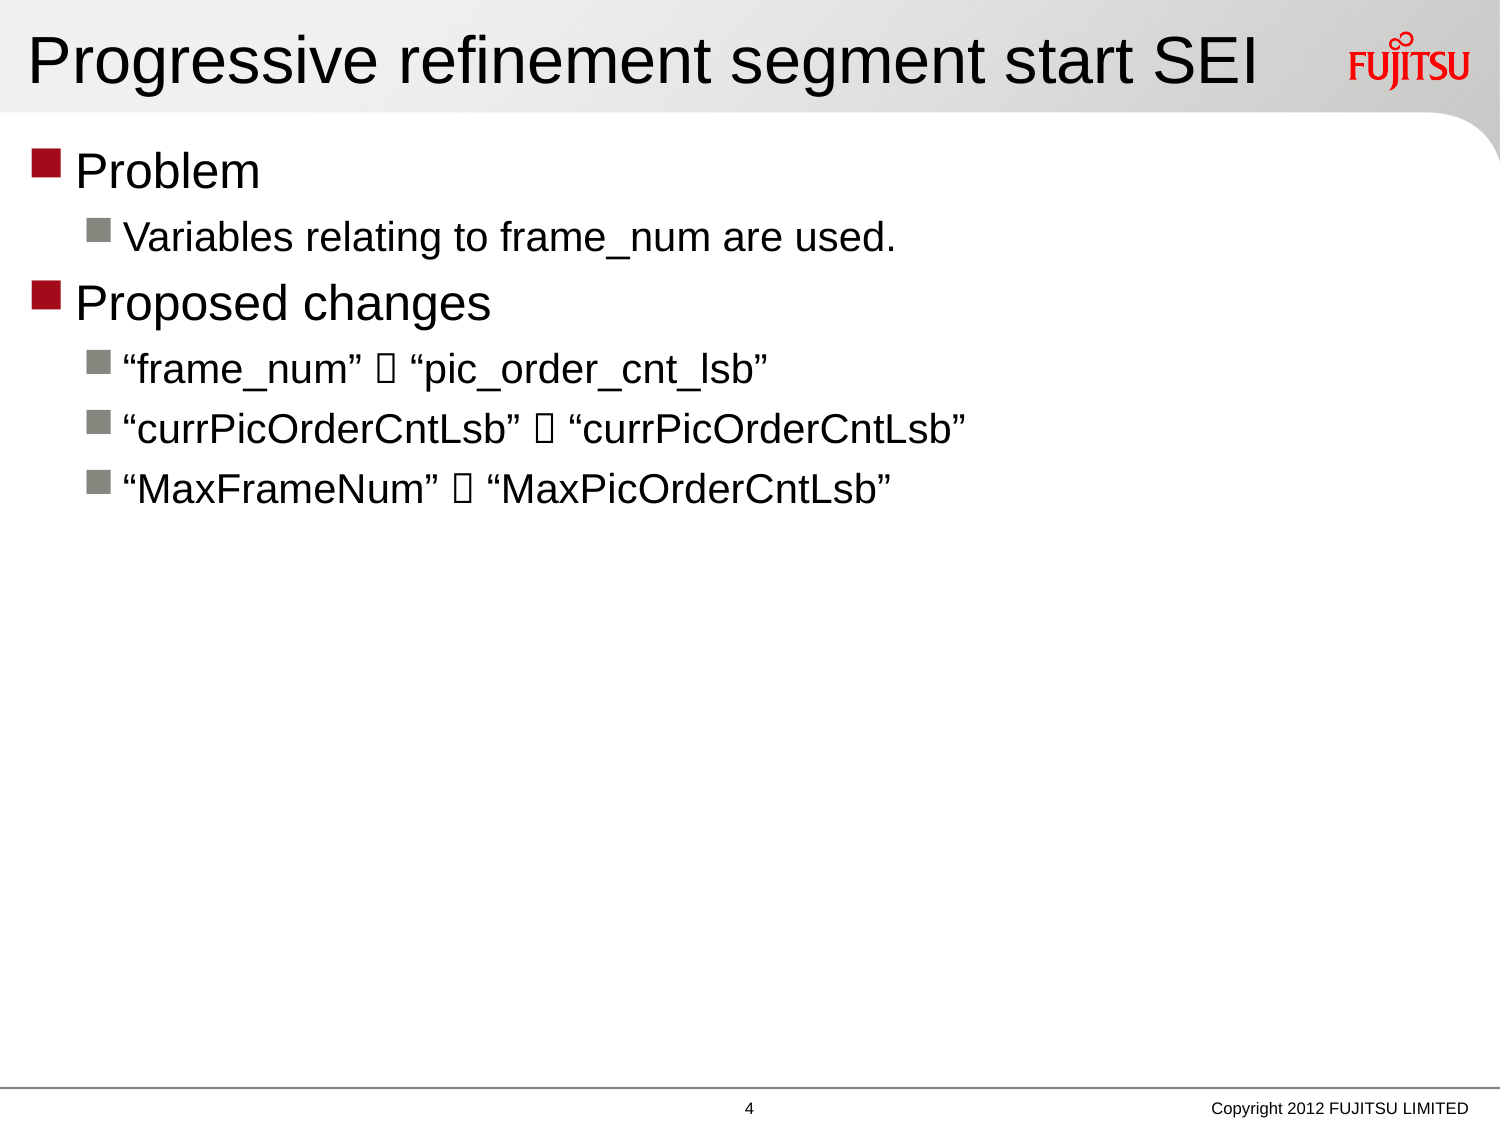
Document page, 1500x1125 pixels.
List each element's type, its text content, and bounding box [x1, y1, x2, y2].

footer Copyright 2012 FUJITSU LIMITED [809, 1091, 1470, 1125]
list Problem Variables relating to frame_num are used. Proposed changes “frame_num”  “pic_order_cnt_lsb” “currPicOrderCntLsb”  “currPicOrderCntLsb” “MaxFrameNum”  “MaxPicOrderCntLsb” [27, 142, 1469, 1061]
picture [0, 0, 1500, 176]
title Progressive refinement segment start SEI [27, 0, 1317, 114]
slide_number 3 [705, 1091, 794, 1125]
